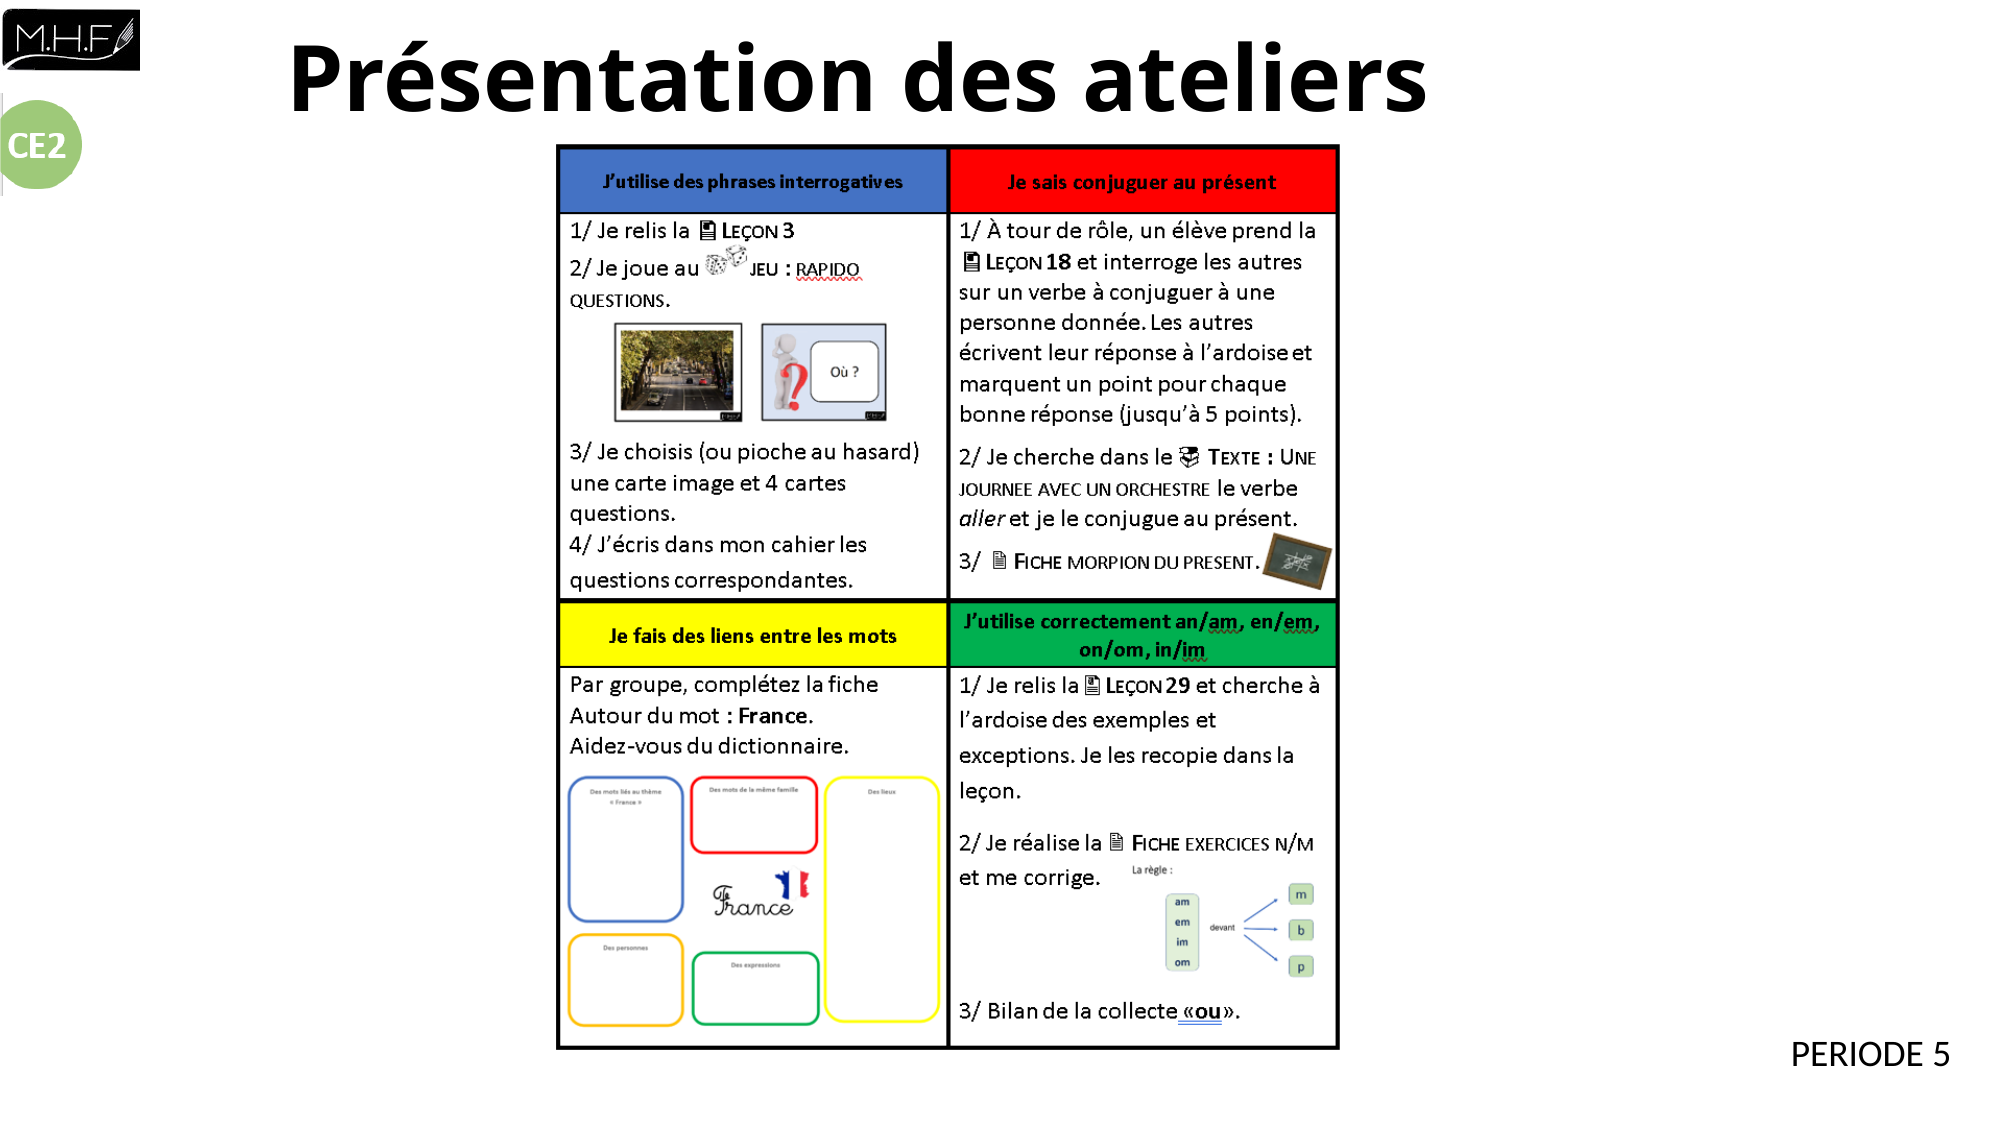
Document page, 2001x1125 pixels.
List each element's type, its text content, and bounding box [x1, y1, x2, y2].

picture [554, 138, 1345, 1053]
picture [0, 7, 140, 74]
picture [0, 93, 87, 196]
text_box PERIODE 5 [1362, 1021, 1967, 1082]
title Présentation des ateliers [271, 7, 1818, 156]
